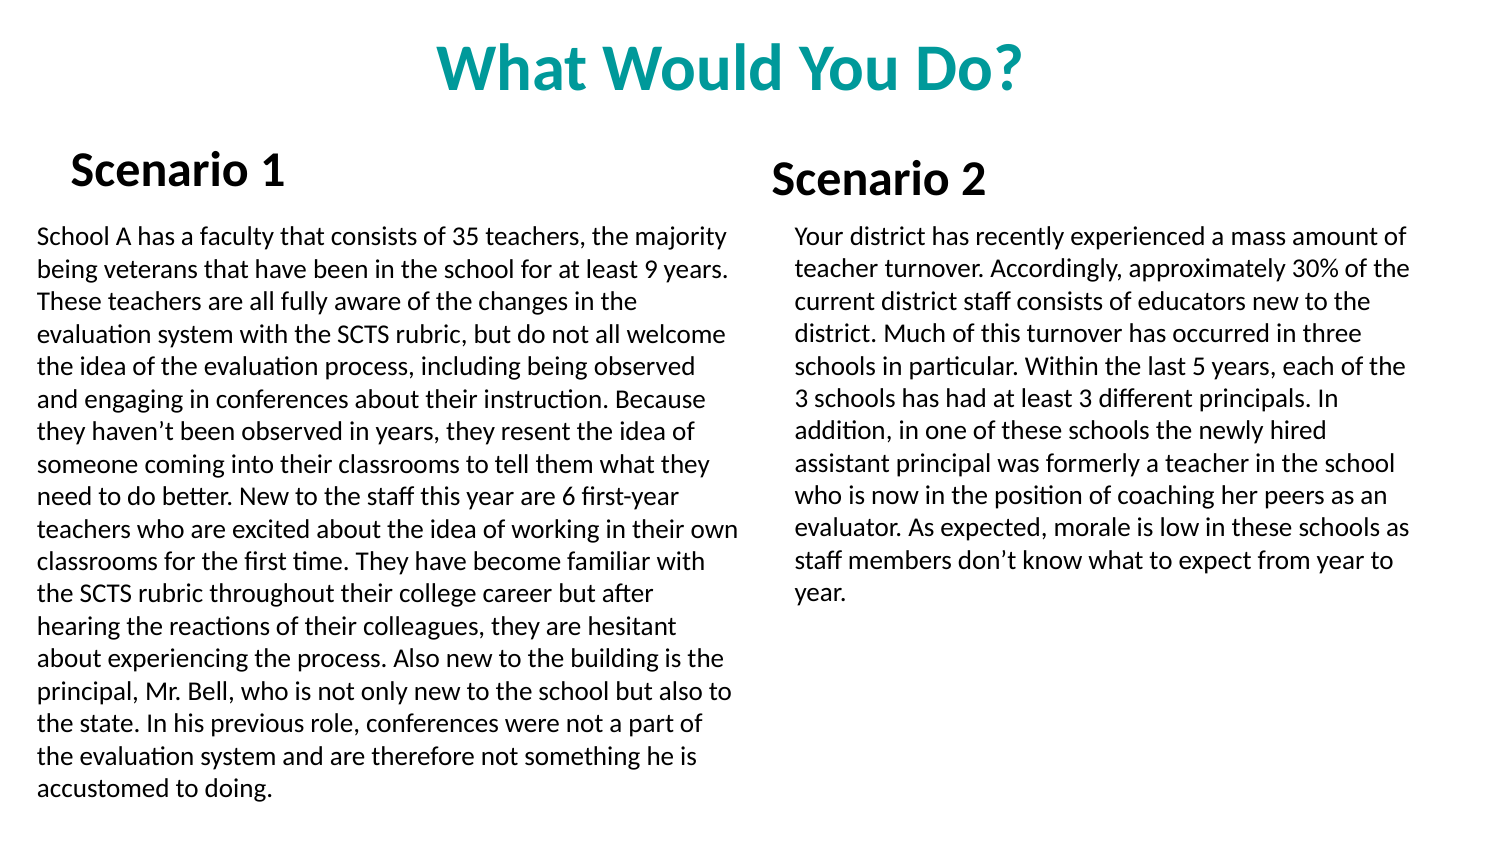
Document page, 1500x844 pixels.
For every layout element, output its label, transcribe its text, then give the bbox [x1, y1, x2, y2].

list School A has a faculty that consists of 35 teachers, the majority being veterans that have been in the school for at least 9 years. These teachers are all fully aware of the changes in the evaluation system with the SCTS rubric, but do not all welcome the idea of the evaluation process, including being observed and engaging in conferences about their instruction. Because they haven’t been observed in years, they resent the idea of someone coming into their classrooms to tell them what they need to do better. New to the staff this year are 6 first-year teachers who are excited about the idea of working in their own classrooms for the first time. They have become familiar with the SCTS rubric throughout their college career but after hearing the reactions of their colleagues, they are hesitant about experiencing the process. Also new to the building is the principal, Mr. Bell, who is not only new to the school but also to the state. In his previous role, conferences were not a part of the evaluation system and are therefore not something he is accustomed to doing. [21, 211, 756, 844]
list Scenario 2 [756, 133, 1420, 213]
list Scenario 1 [55, 125, 719, 204]
title What Would You Do? [55, 0, 1406, 134]
list Your district has recently experienced a mass amount of teacher turnover. Accordingly, approximately 30% of the current district staff consists of educators new to the district. Much of this turnover has occurred in three schools in particular. Within the last 5 years, each of the 3 schools has had at least 3 different principals. In addition, in one of these schools the newly hired assistant principal was formerly a teacher in the school who is now in the position of coaching her peers as an evaluator. As expected, morale is low in these schools as staff members don’t know what to expect from year to year. [779, 211, 1427, 795]
